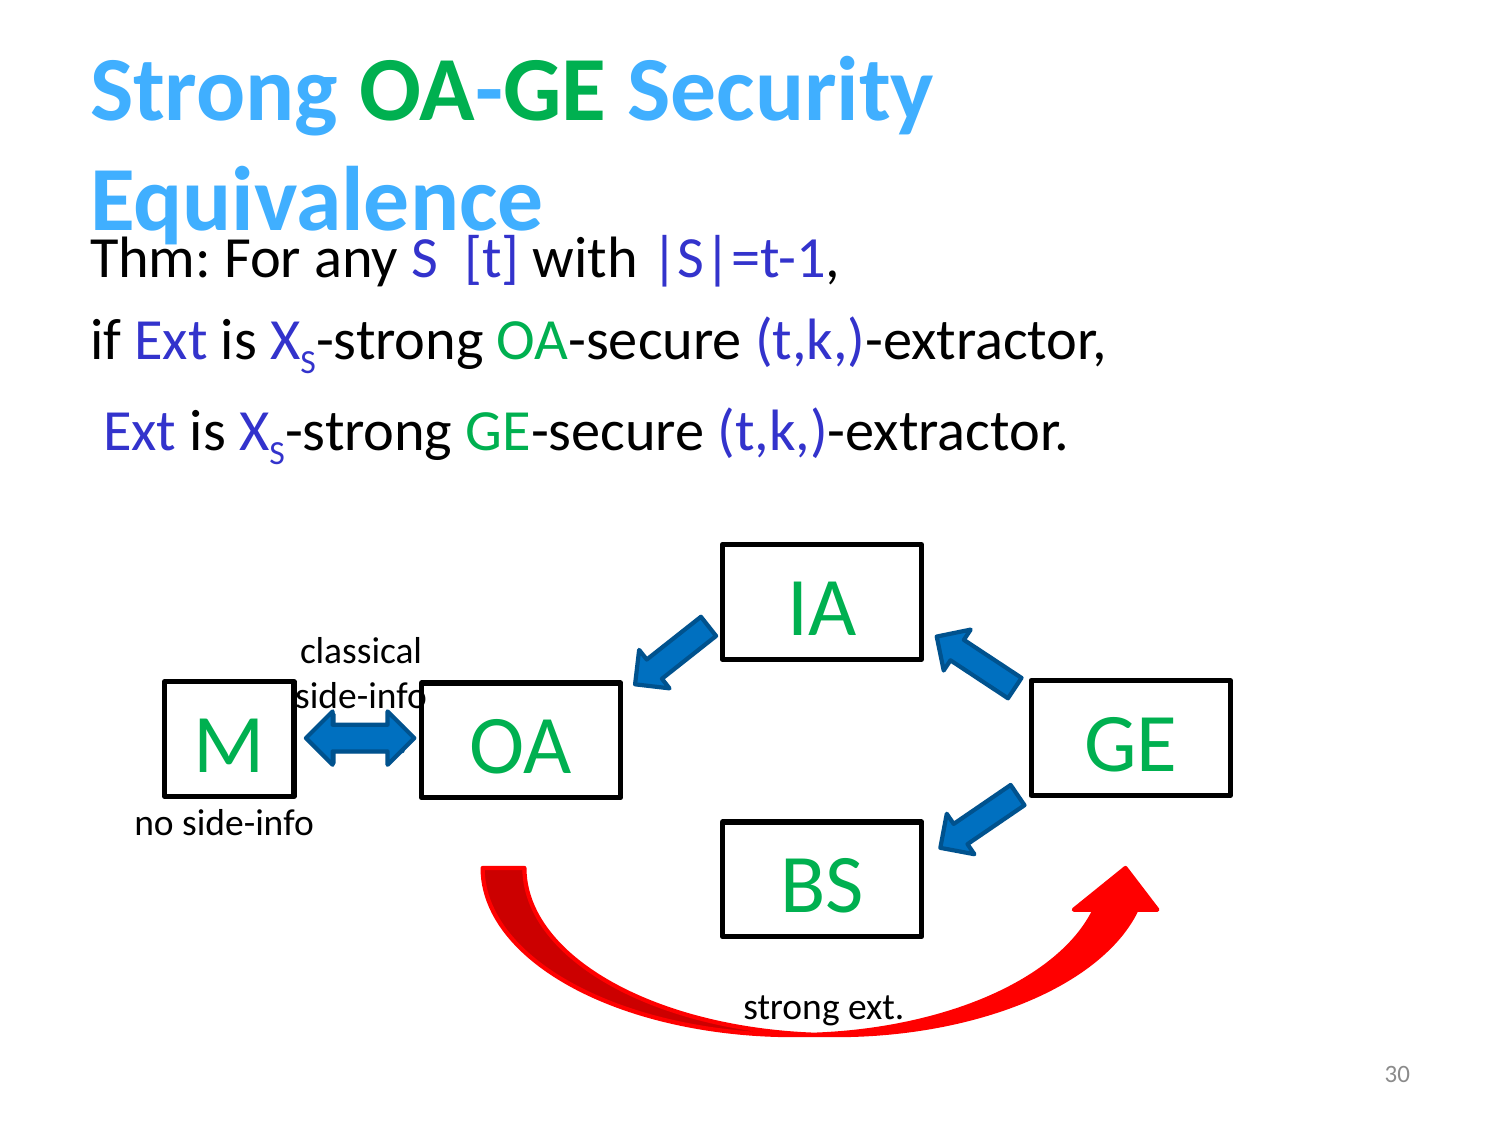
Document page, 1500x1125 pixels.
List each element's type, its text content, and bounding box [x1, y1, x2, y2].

slide_number 30 [1074, 1042, 1425, 1103]
text_box classical side-info [280, 618, 442, 724]
text_box [732, 1034, 897, 1038]
text_box GE [1031, 680, 1231, 796]
text_box OA [421, 682, 621, 798]
text_box IA [722, 544, 922, 660]
text_box [632, 614, 719, 691]
text_box [938, 782, 1027, 857]
title Strong OA-GE Security Equivalence [75, 45, 1425, 233]
text_box [480, 865, 728, 1034]
text_box [934, 627, 1024, 701]
text_box [920, 865, 1160, 1031]
text_box strong ext. [728, 974, 920, 1034]
text_box M [164, 681, 294, 790]
text_box [303, 724, 417, 767]
text_box no side-info [119, 790, 329, 851]
text_box BS [722, 821, 922, 937]
